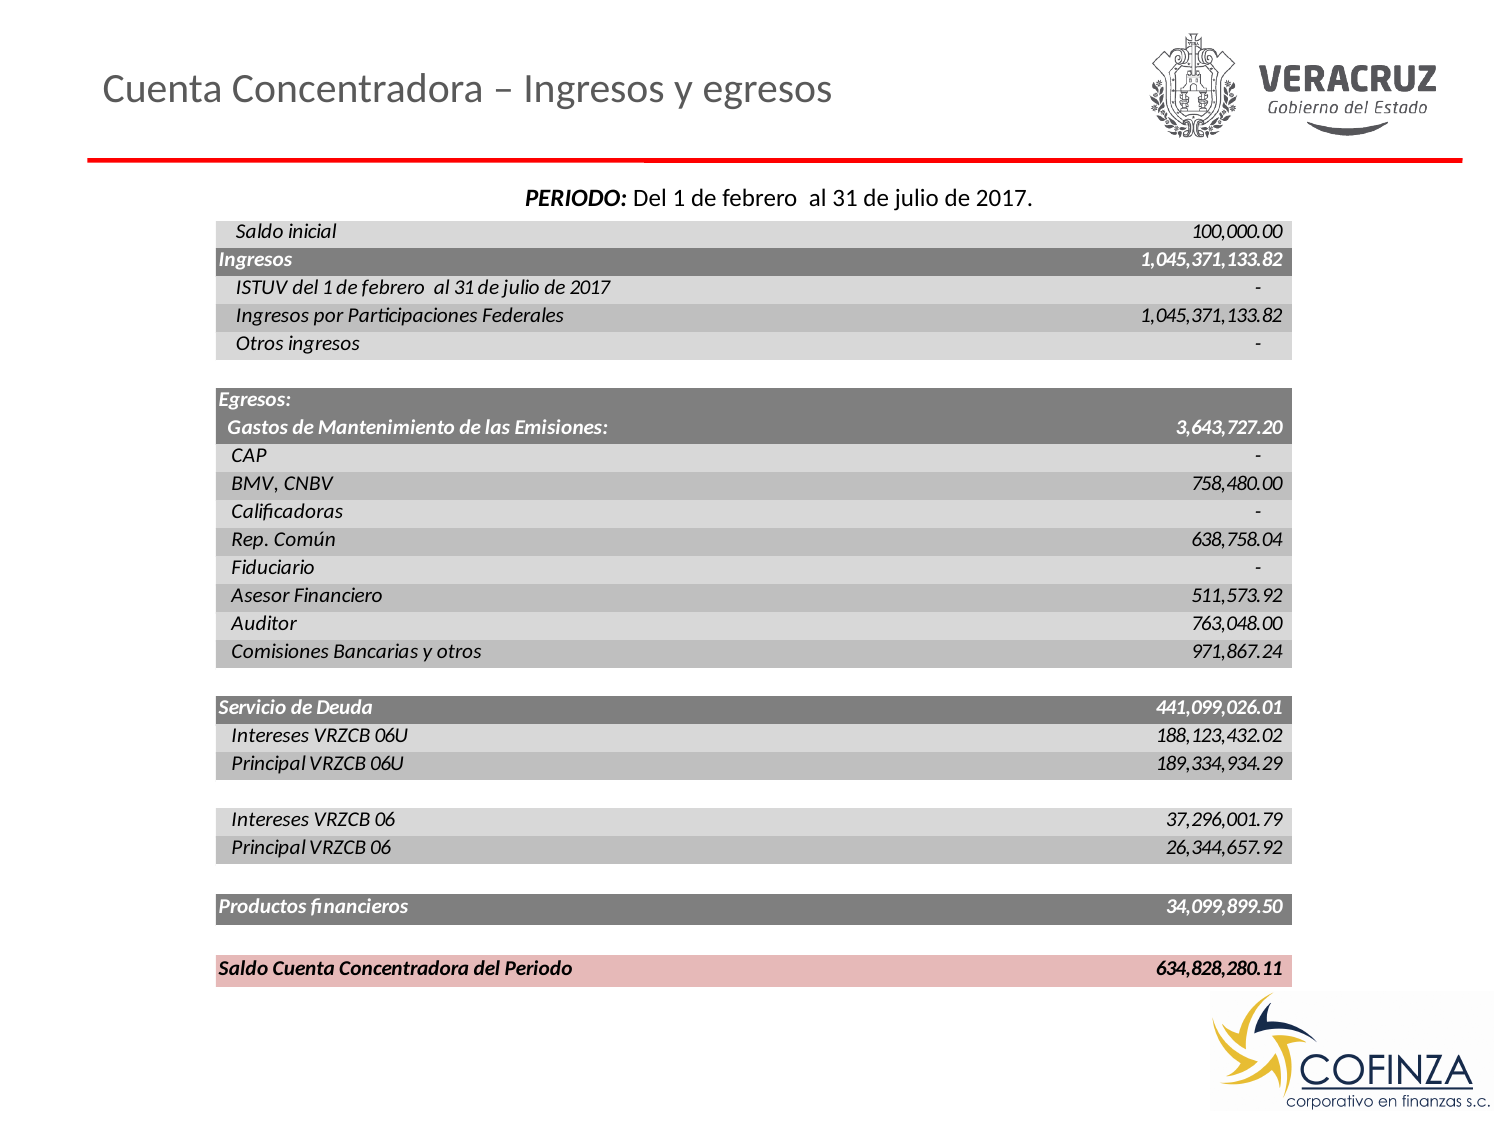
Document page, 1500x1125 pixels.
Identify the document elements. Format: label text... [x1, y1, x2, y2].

text_box PERIODO: Del 1 de febrero al 31 de julio de 2017. [88, 174, 1471, 220]
picture [1366, 33, 1436, 138]
picture [214, 219, 1294, 988]
title Cuenta Concentradora – Ingresos y egresos [87, 23, 1366, 149]
picture [1210, 991, 1494, 1111]
